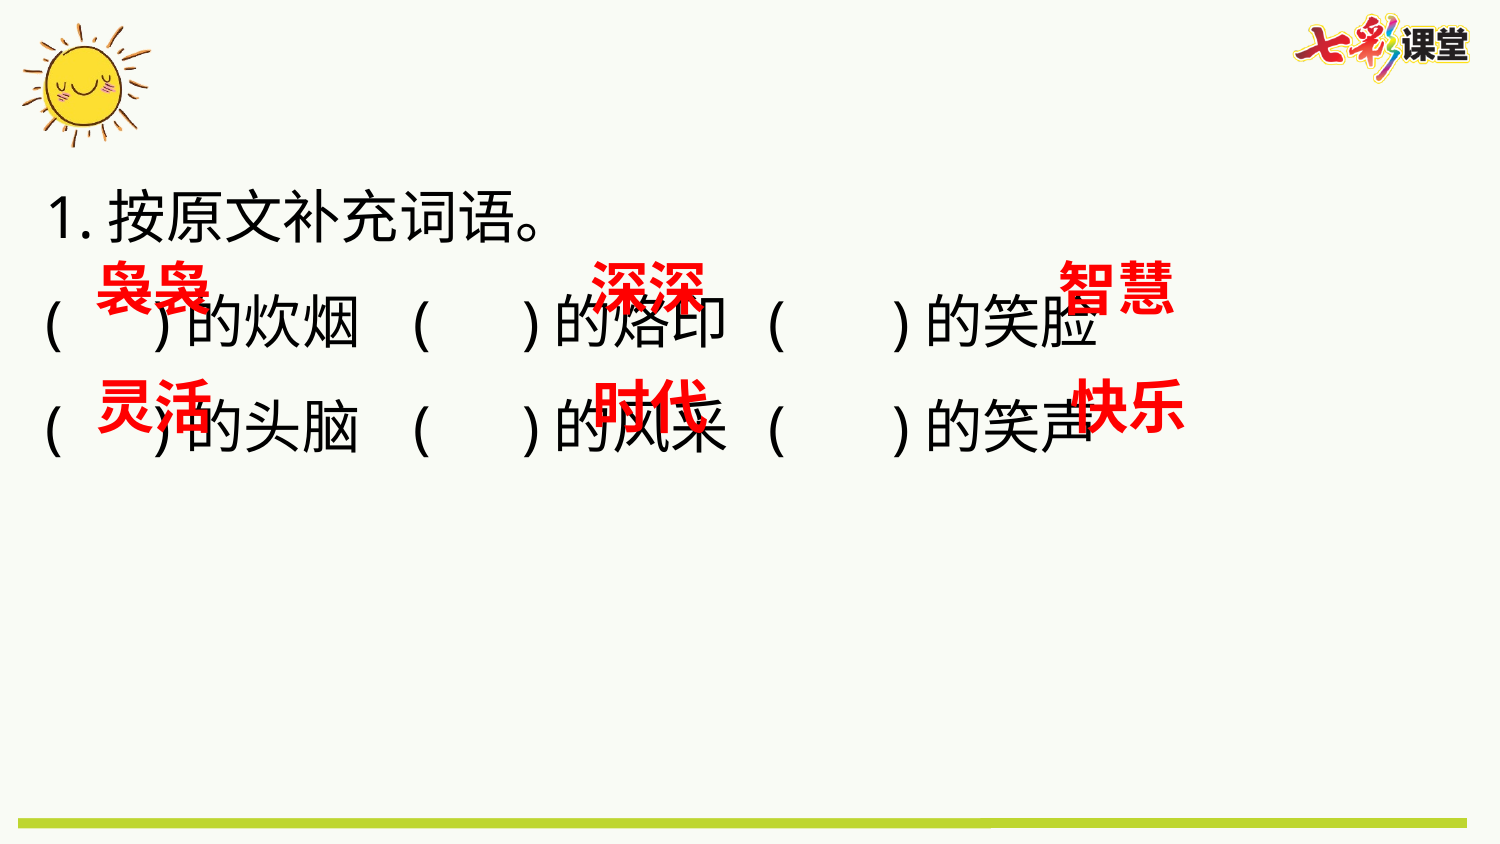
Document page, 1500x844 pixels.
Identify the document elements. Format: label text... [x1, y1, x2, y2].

text_box 智慧 [1044, 244, 1216, 330]
text_box 袅袅 [80, 244, 259, 330]
text_box 1.按原文补充词语。 ( )的炊烟 ( )的烙印 ( )的笑脸 ( )的头脑 ( )的风采 ( )的笑声 [30, 138, 1500, 538]
text_box 时代 [577, 362, 751, 448]
picture [1291, 9, 1472, 87]
picture [18, 771, 1467, 844]
text_box 灵活 [81, 362, 237, 448]
text_box 深深 [576, 244, 734, 330]
picture [0, 0, 173, 172]
text_box 快乐 [1028, 362, 1234, 448]
